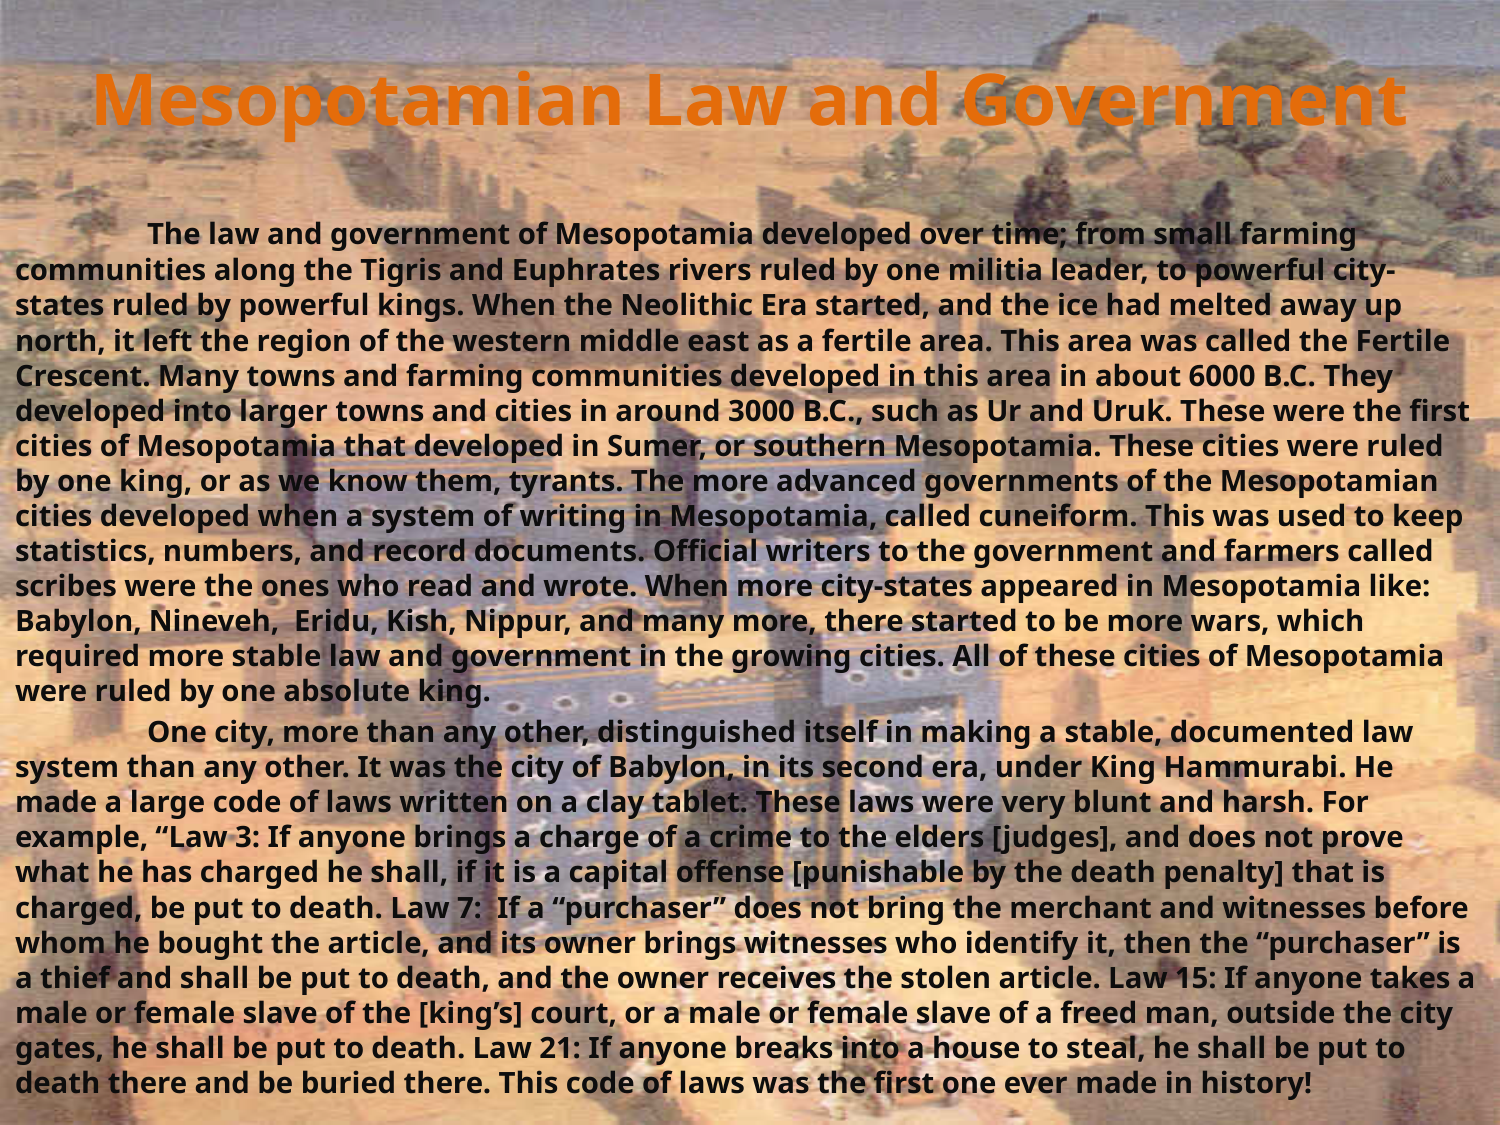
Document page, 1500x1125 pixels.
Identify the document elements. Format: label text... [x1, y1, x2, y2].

title Mesopotamian Law and Government [75, 3, 1425, 191]
list The law and government of Mesopotamia developed over time; from small farming communities along the Tigris and Euphrates rivers ruled by one militia leader, to powerful city-states ruled by powerful kings. When the Neolithic Era started, and the ice had melted away up north, it left the region of the western middle east as a fertile area. This area was called the Fertile Crescent. Many towns and farming communities developed in this area in about 6000 B.C. They developed into larger towns and cities in around 3000 B.C., such as Ur and Uruk. These were the first cities of Mesopotamia that developed in Sumer, or southern Mesopotamia. These cities were ruled by one king, or as we know them, tyrants. The more advanced governments of the Mesopotamian cities developed when a system of writing in Mesopotamia, called cuneiform. This was used to keep statistics, numbers, and record documents. Official writers to the government and farmers called scribes were the ones who read and wrote. When more city-states appeared in Mesopotamia like: Babylon, Nineveh, Eridu, Kish, Nippur, and many more, there started to be more wars, which required more stable law and government in the growing cities. All of these cities of Mesopotamia were ruled by one absolute king. One city, more than any other, distinguished itself in making a stable, documented law system than any other. It was the city of Babylon, in its second era, under King Hammurabi. He made a large code of laws written on a clay tablet. These laws were very blunt and harsh. For example, “Law 3: If anyone brings a charge of a crime to the elders [judges], and does not prove what he has charged he shall, if it is a capital offense [punishable by the death penalty] that is charged, be put to death. Law 7: If a “purchaser” does not bring the merchant and witnesses before whom he bought the article, and its owner brings witnesses who identify it, then the “purchaser” is a thief and shall be put to death, and the owner receives the stolen article. Law 15: If anyone takes a male or female slave of the [king’s] court, or a male or female slave of a freed man, outside the city gates, he shall be put to death. Law 21: If anyone breaks into a house to steal, he shall be put to death there and be buried there. This code of laws was the first one ever made in history! [0, 200, 1500, 1125]
